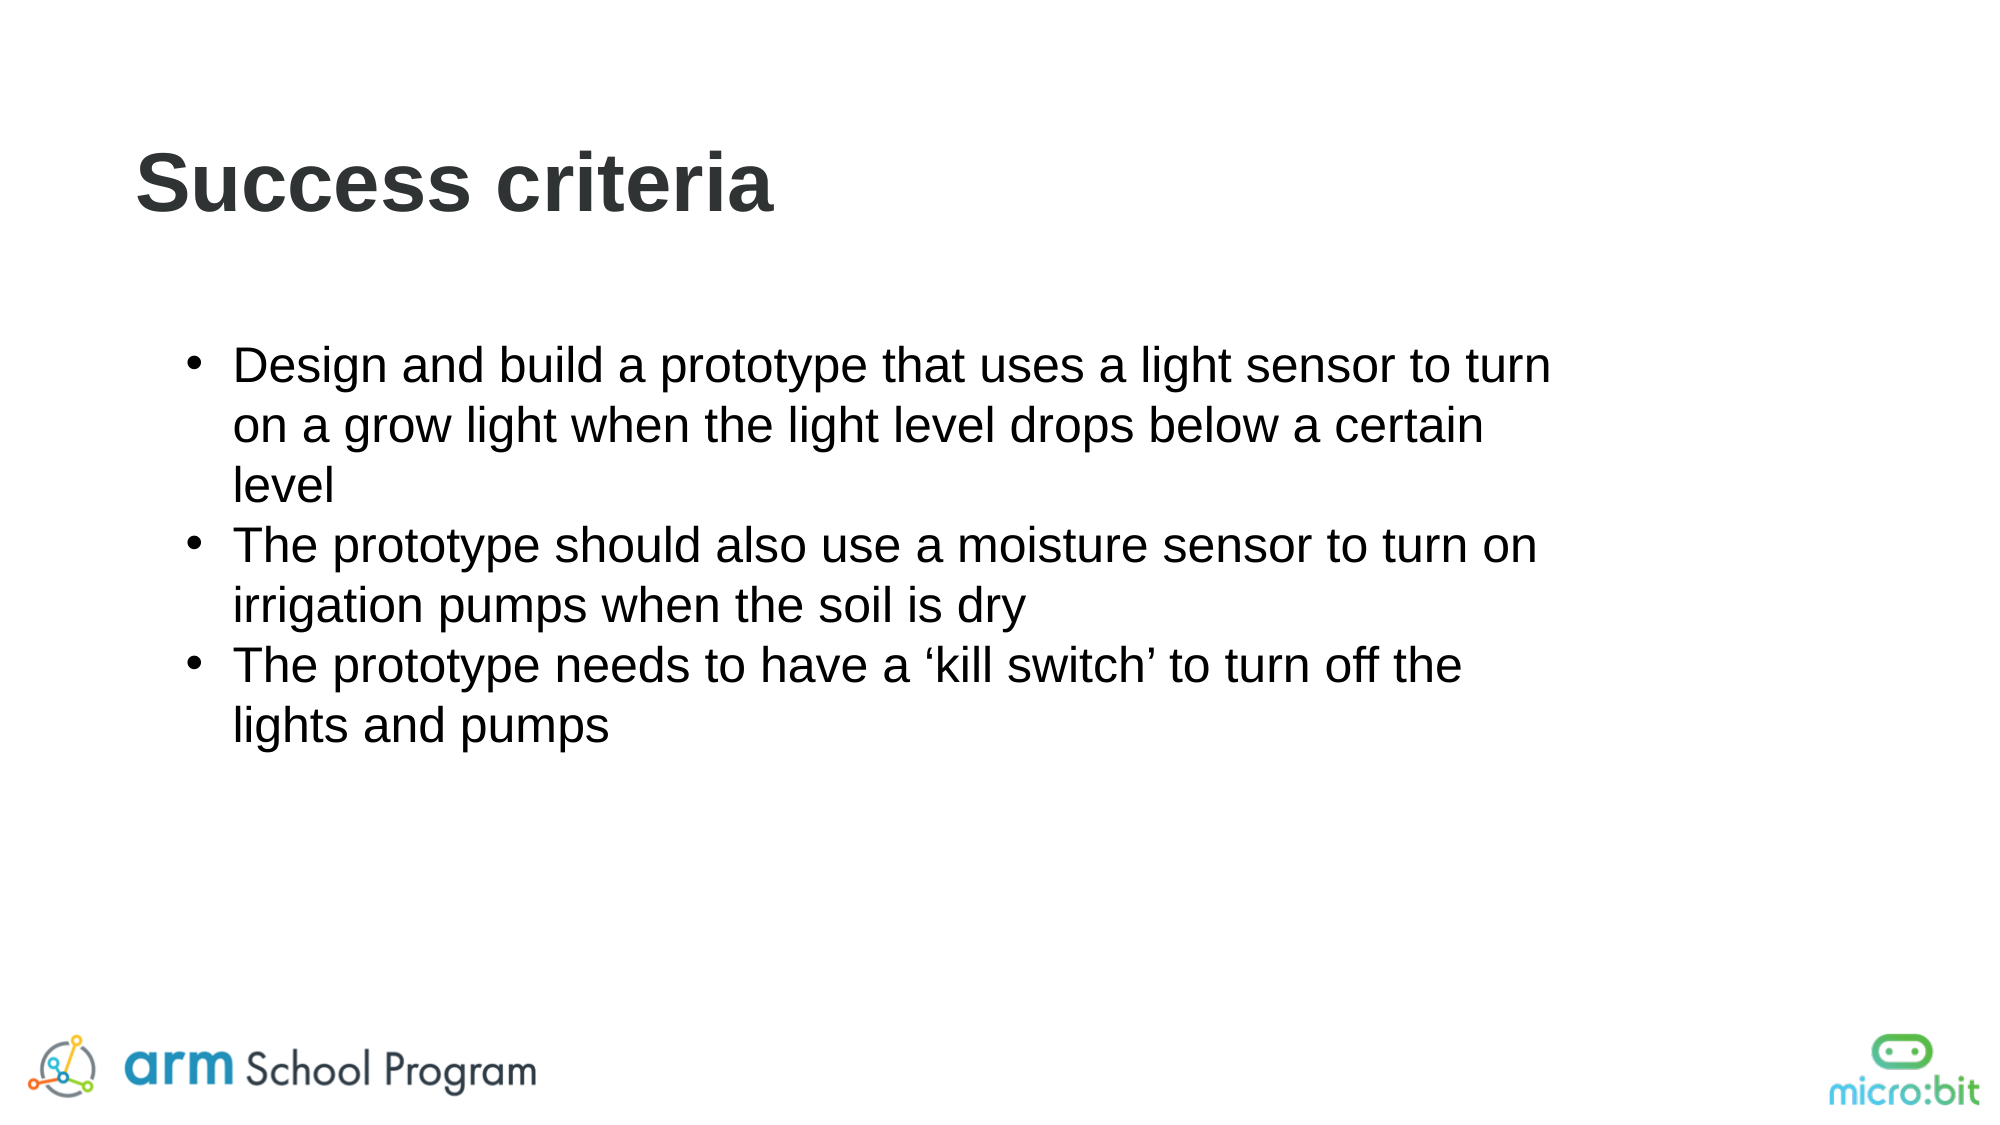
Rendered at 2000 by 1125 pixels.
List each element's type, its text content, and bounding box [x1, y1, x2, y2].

picture [1829, 1029, 1980, 1106]
text_box Design and build a prototype that uses a light sensor to turn on a grow light when the light level drops below a certain level The prototype should also use a moisture sensor to turn on irrigation pumps when the soil is dry The prototype needs to have a ‘kill switch’ to turn off the lights and pumps [170, 324, 1605, 820]
picture [20, 1029, 545, 1107]
title Success criteria [135, 121, 1798, 214]
